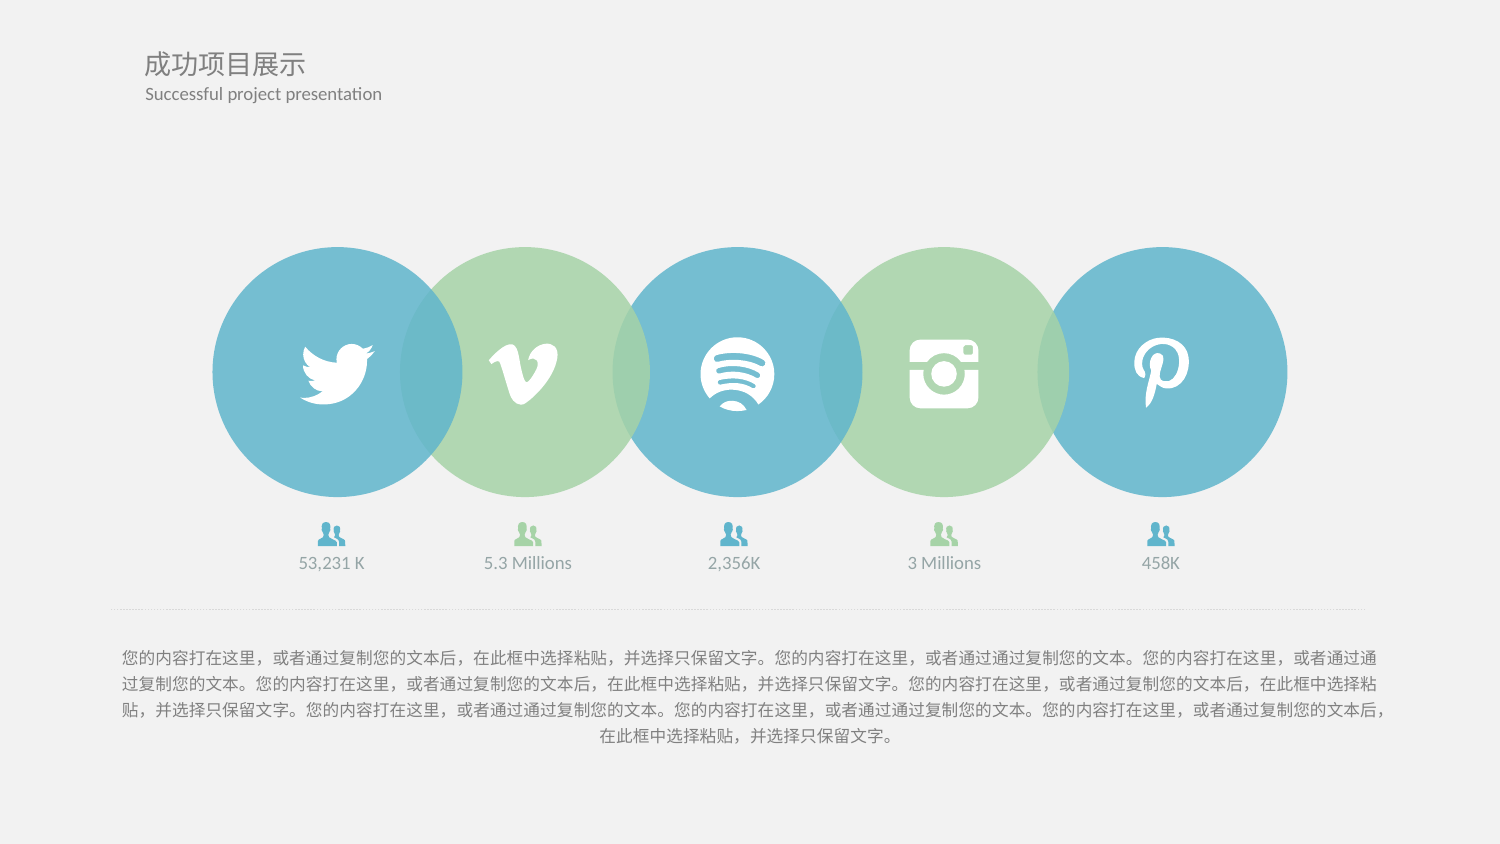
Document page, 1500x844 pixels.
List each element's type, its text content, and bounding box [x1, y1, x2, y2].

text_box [212, 246, 463, 498]
text_box [317, 522, 346, 547]
text_box 5.3 Millions [483, 550, 573, 574]
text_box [1070, 246, 1288, 498]
text_box 53,231 K [298, 550, 365, 574]
text_box [930, 522, 958, 547]
text_box 2,356K [707, 550, 761, 574]
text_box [651, 246, 863, 498]
text_box 3 Millions [907, 550, 982, 574]
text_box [463, 246, 651, 498]
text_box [863, 246, 1070, 498]
text_box 458K [1141, 550, 1181, 574]
text_box [514, 522, 542, 547]
text_box [1147, 522, 1175, 547]
text_box [720, 522, 748, 547]
text_box 您的内容打在这里，或者通过复制您的文本后，在此框中选择粘贴，并选择只保留文字。您的内容打在这里，或者通过通过复制您的文本。您的内容打在这里，或者通过通过复制您的文本。您的内容打在这里，或者通过复制您的文本后，在此框中选择粘贴，并选择只保留文字。您的内容打在这里，或者通过复制您的文本后，在此框中选择粘贴，并选择只保留文字。您的内容打在这里，或者通过通过复制您的文本。您的内容打在这里，或者通过通过复制您的文本。您的内容打在这里，或者通过复制您的文本后，在此框中选择粘贴，并选择只保留文字。 [99, 634, 1401, 769]
